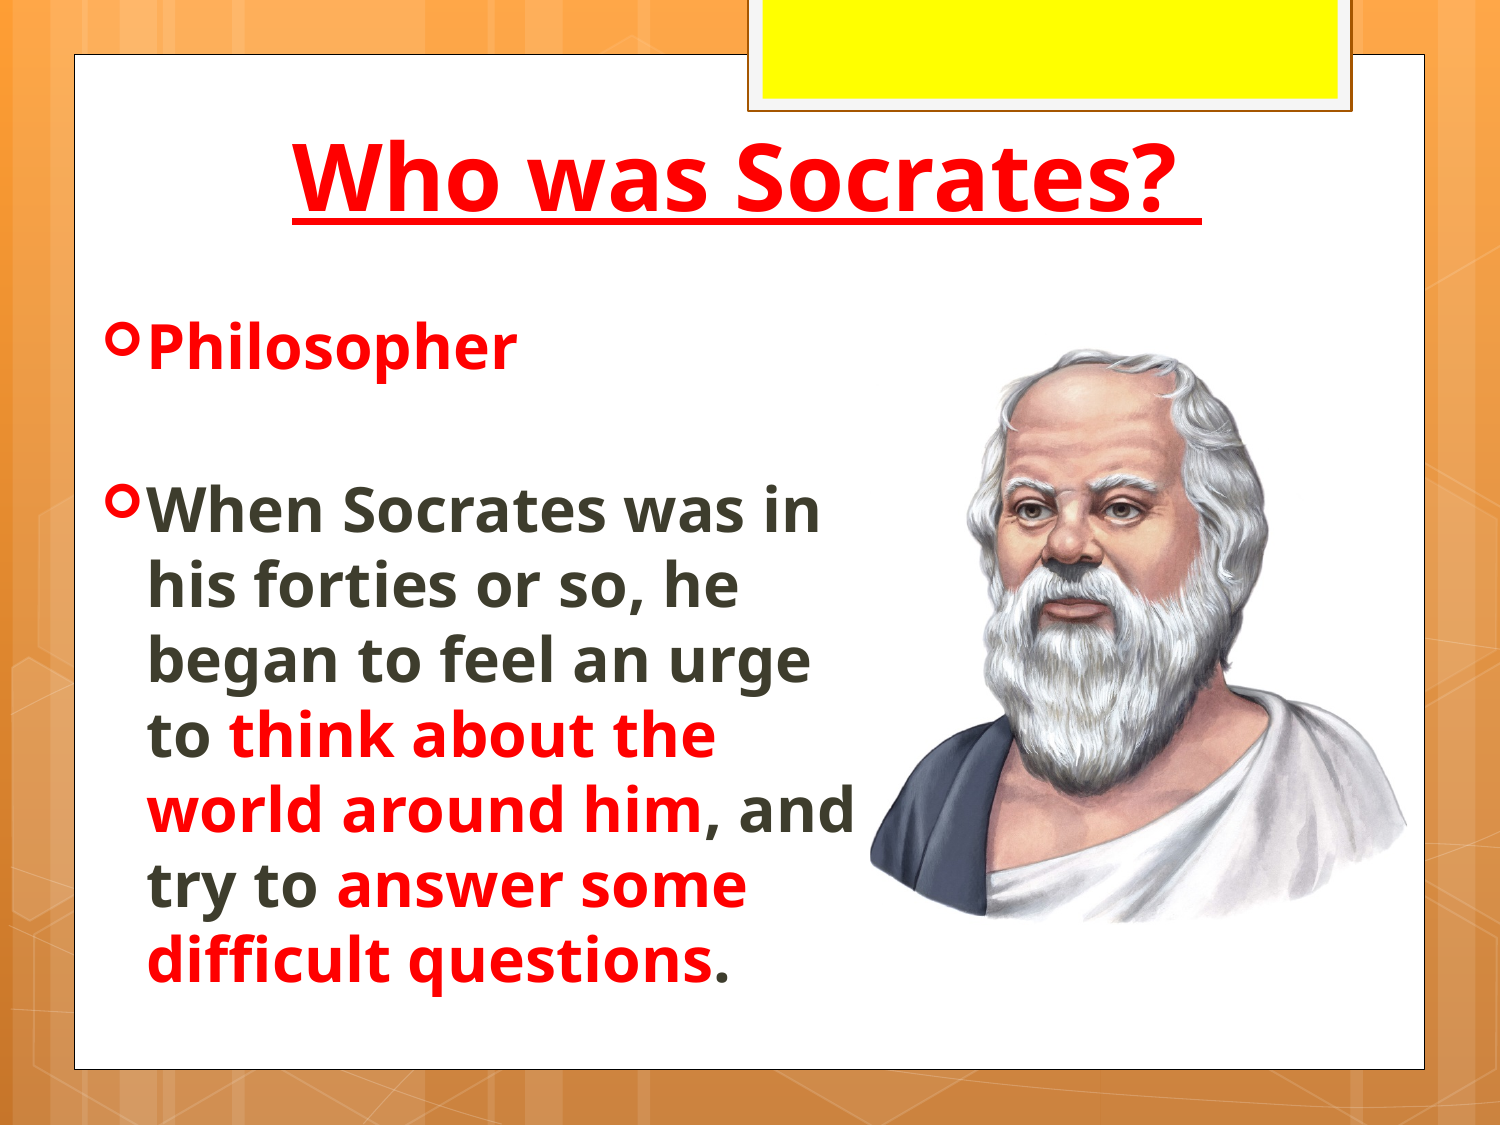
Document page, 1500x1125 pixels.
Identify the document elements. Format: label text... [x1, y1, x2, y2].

list Philosopher When Socrates was in his forties or so, he began to feel an urge to think about the world around him, and try to answer some difficult questions. [75, 299, 875, 1063]
title Who was Socrates? [171, 50, 1324, 238]
picture [870, 324, 1408, 938]
